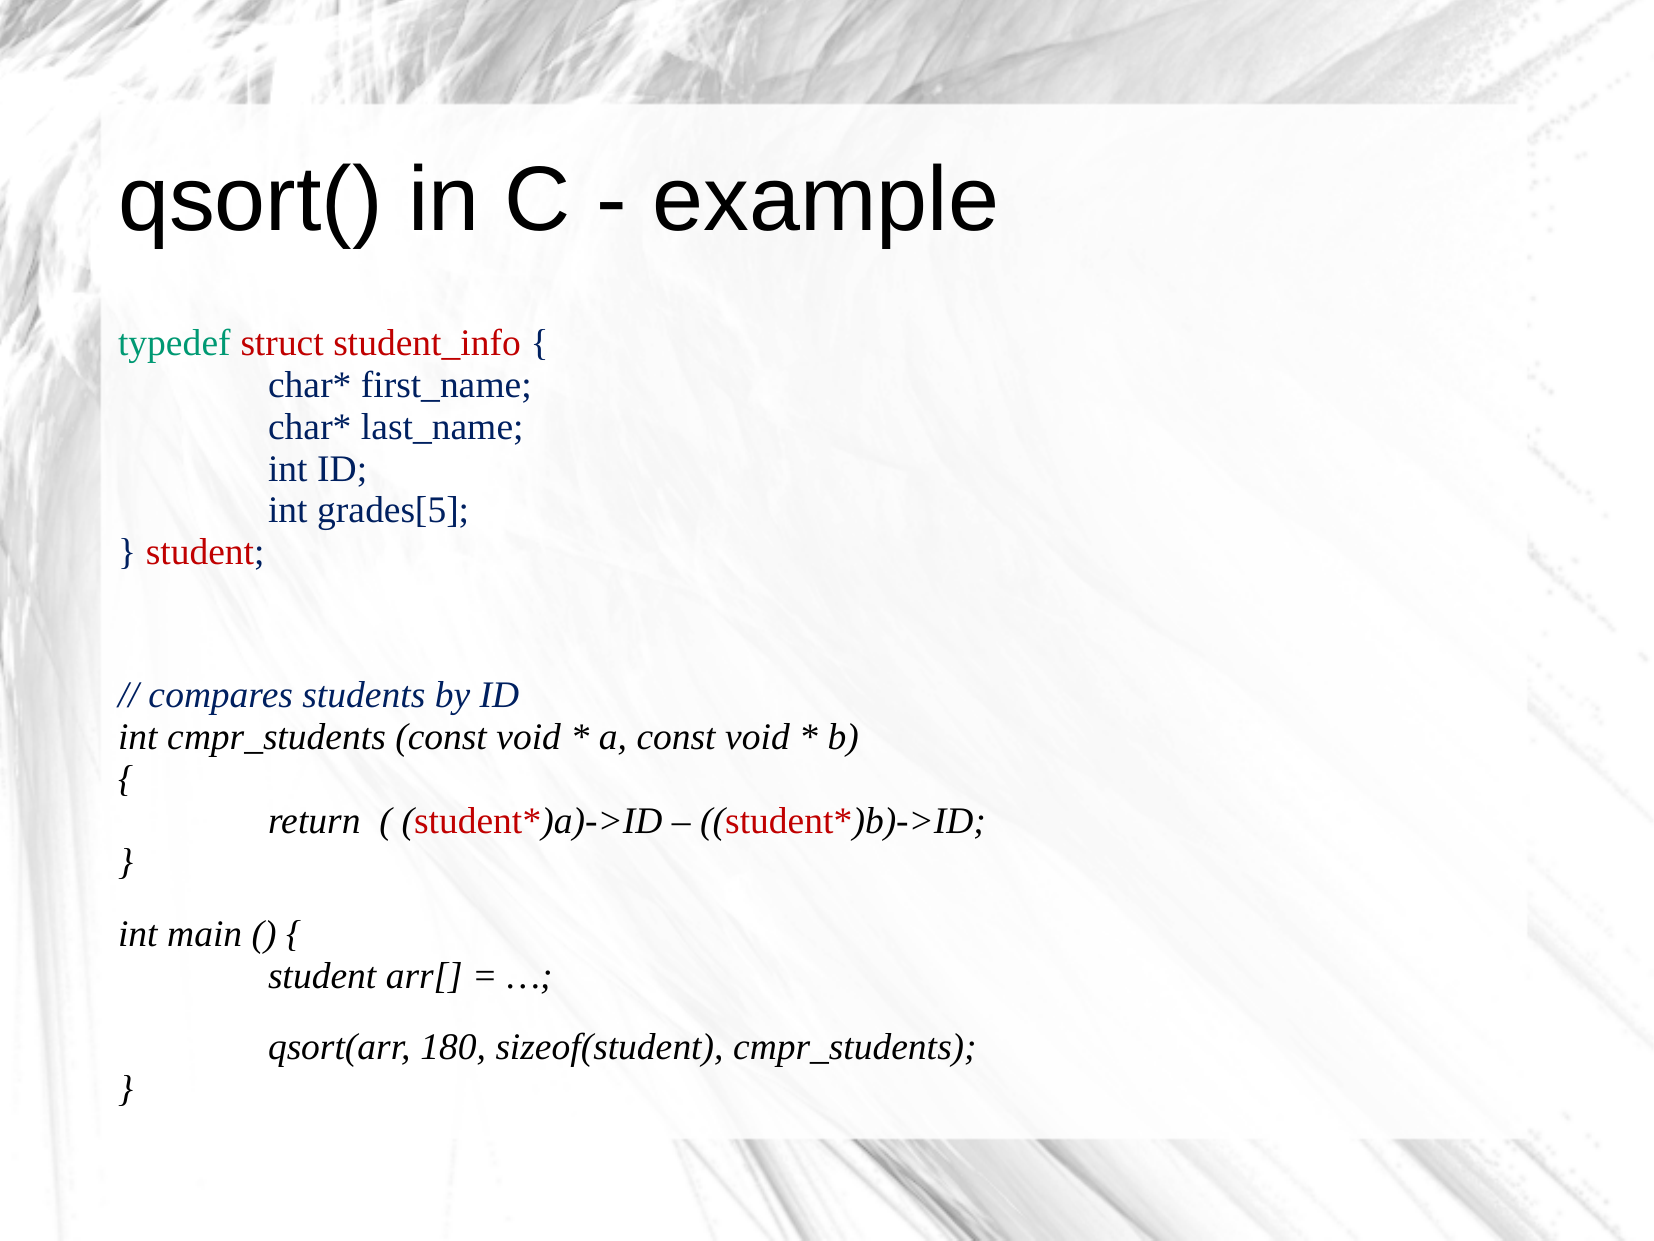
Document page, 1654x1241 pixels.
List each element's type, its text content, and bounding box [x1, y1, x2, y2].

list typedef struct student_info { char* first_name; char* last_name; int ID; int grades[5]; } student; // compares students by ID int cmpr_students (const void * a, const void * b) { return ( (student*)a)->ID – ((student*)b)->ID; } int main () { student arr[] = …; qsort(arr, 180, sizeof(student), cmpr_students); } [118, 319, 1571, 1109]
picture [0, 0, 1654, 1241]
title qsort() in C - example [118, 112, 1506, 281]
